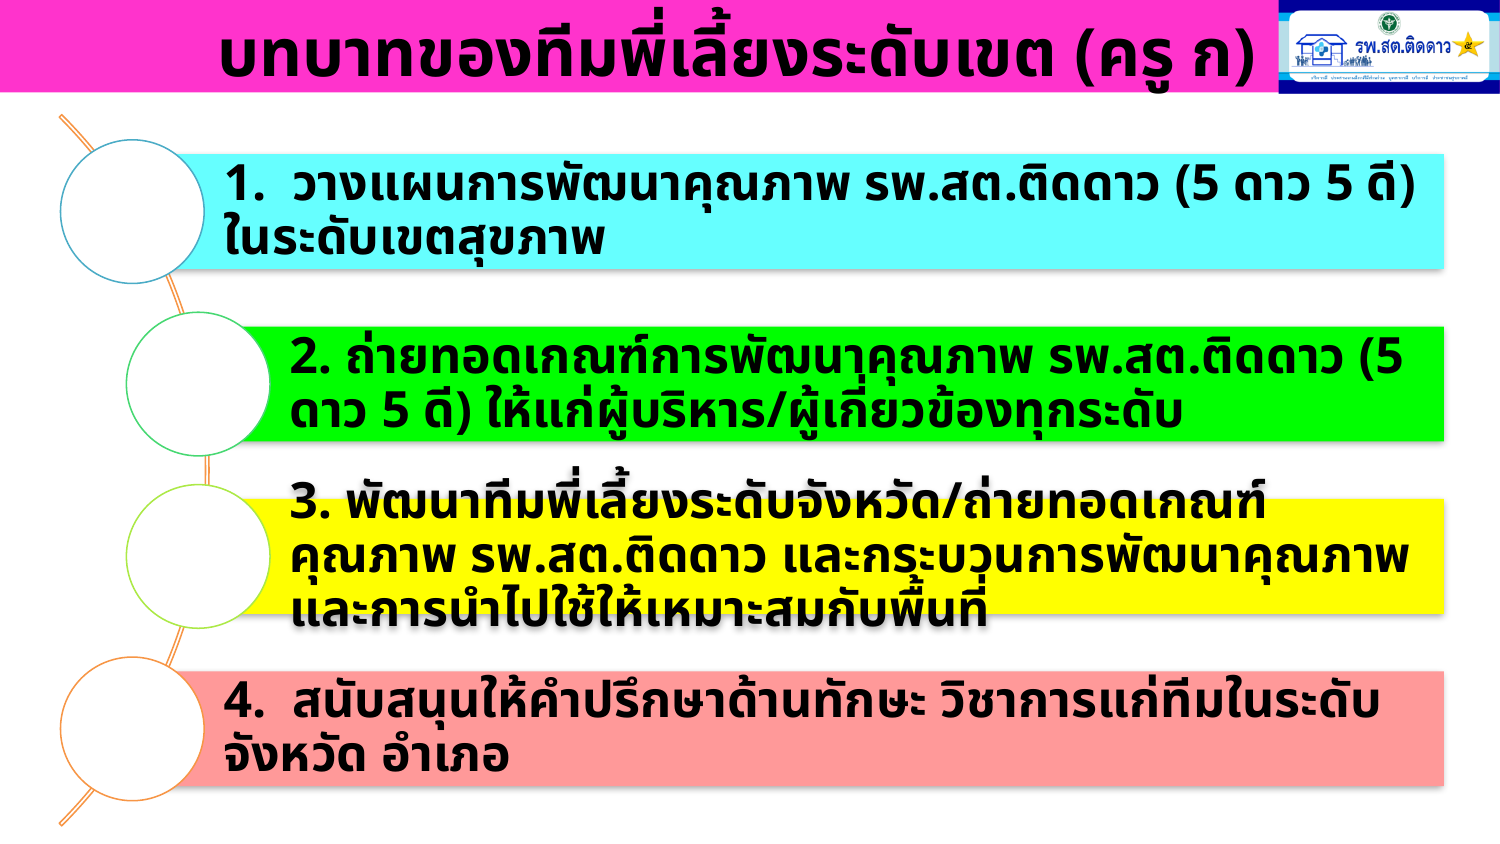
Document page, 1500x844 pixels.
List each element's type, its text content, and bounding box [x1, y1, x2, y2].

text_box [47, 96, 1455, 844]
text_box [0, 0, 1276, 93]
picture [1278, 0, 1500, 94]
text_box บทบาทของทีมพี่เลี้ยงระดับเขต (ครู ก) [195, 4, 1273, 95]
